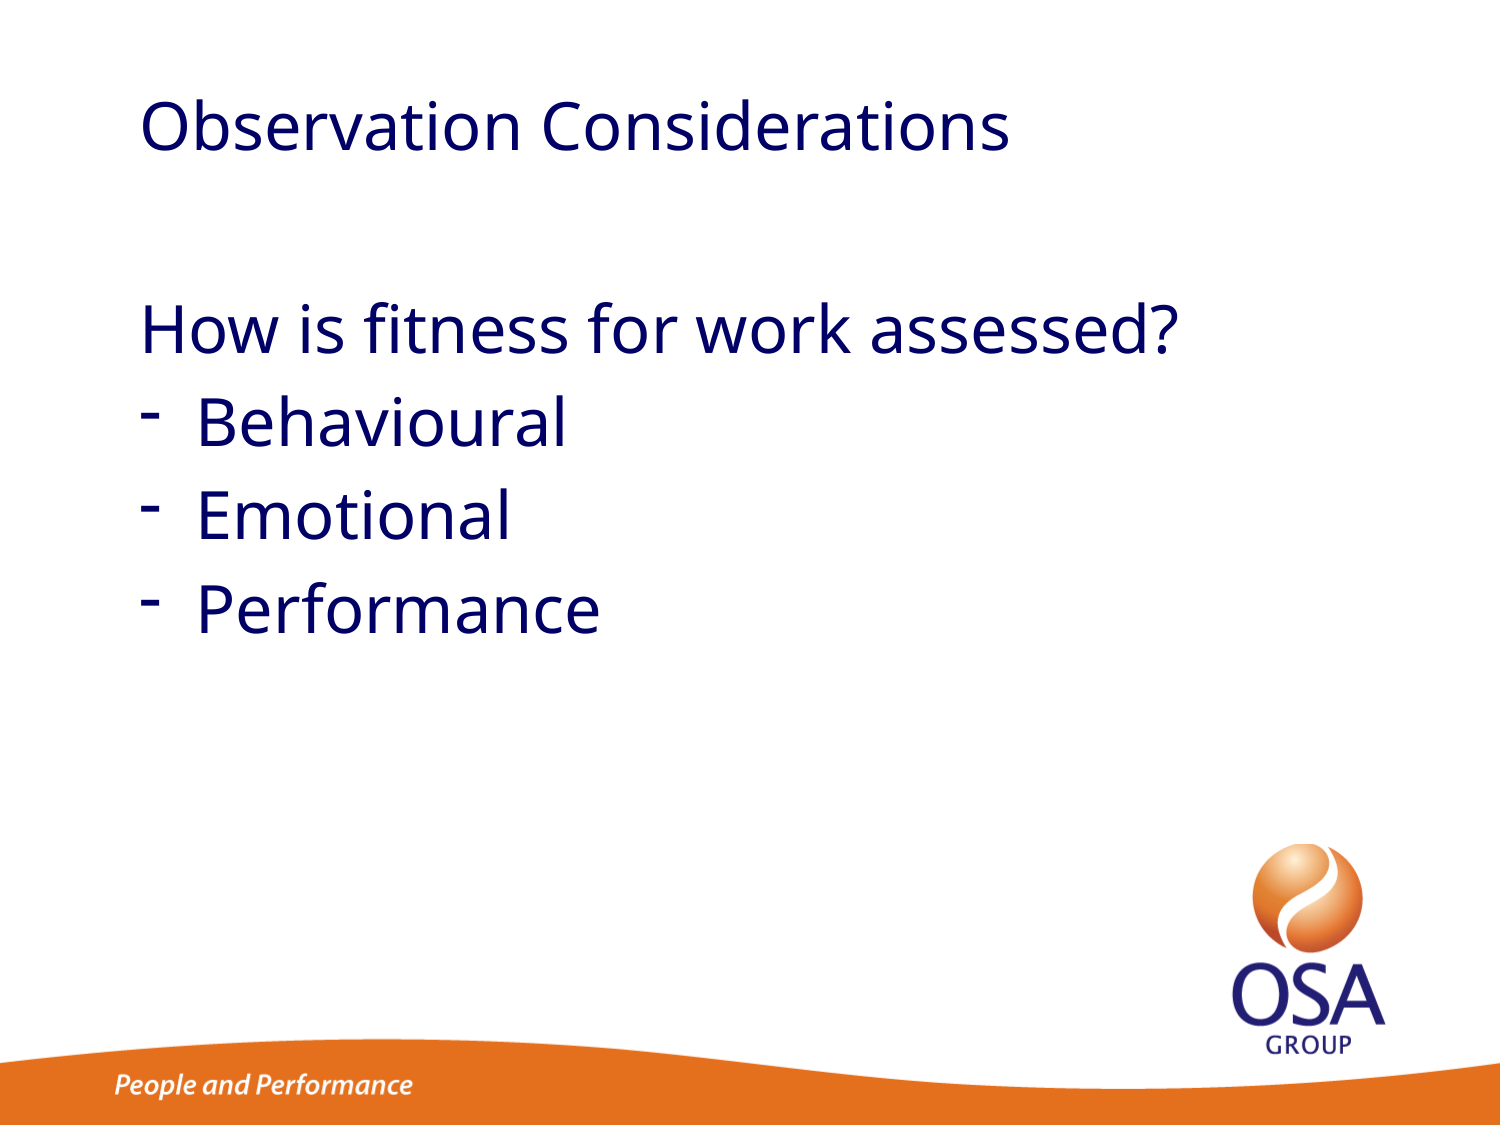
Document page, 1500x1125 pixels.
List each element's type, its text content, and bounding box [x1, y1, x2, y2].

list How is fitness for work assessed? Behavioural Emotional Performance [123, 278, 1391, 858]
title Observation Considerations [123, 54, 1336, 193]
picture [0, 844, 1500, 1125]
